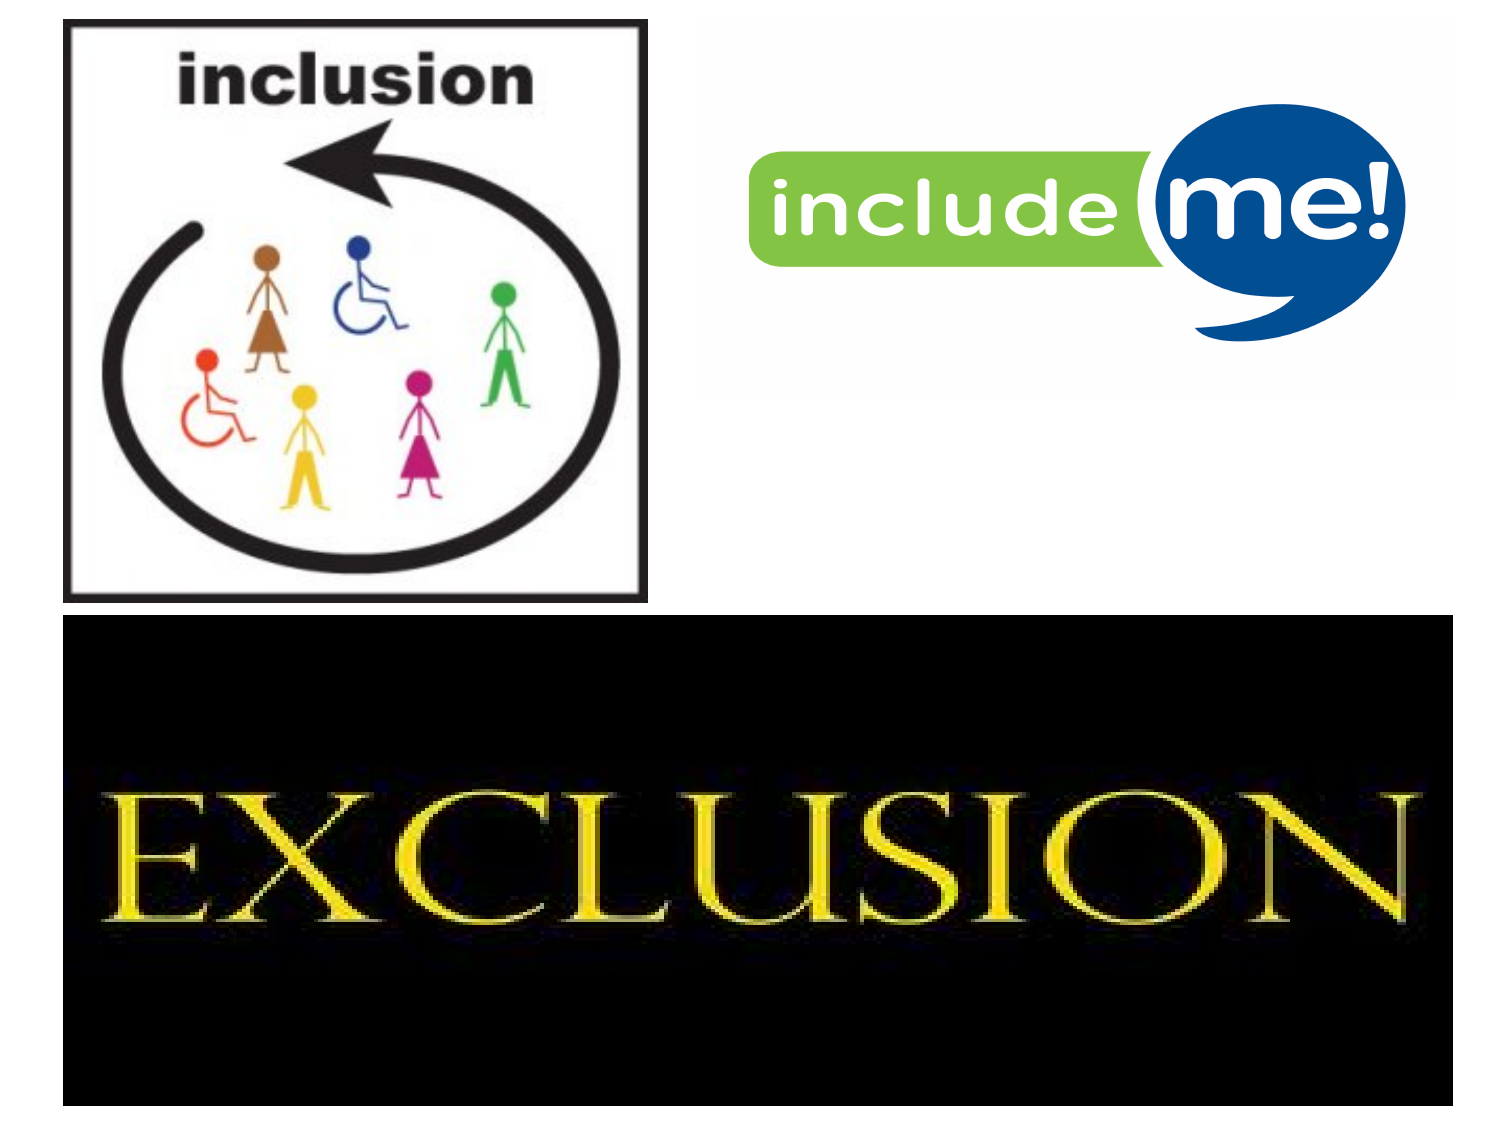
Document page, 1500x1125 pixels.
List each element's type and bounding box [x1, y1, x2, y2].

picture [697, 19, 1453, 400]
picture [63, 19, 648, 604]
picture [63, 614, 1453, 1106]
